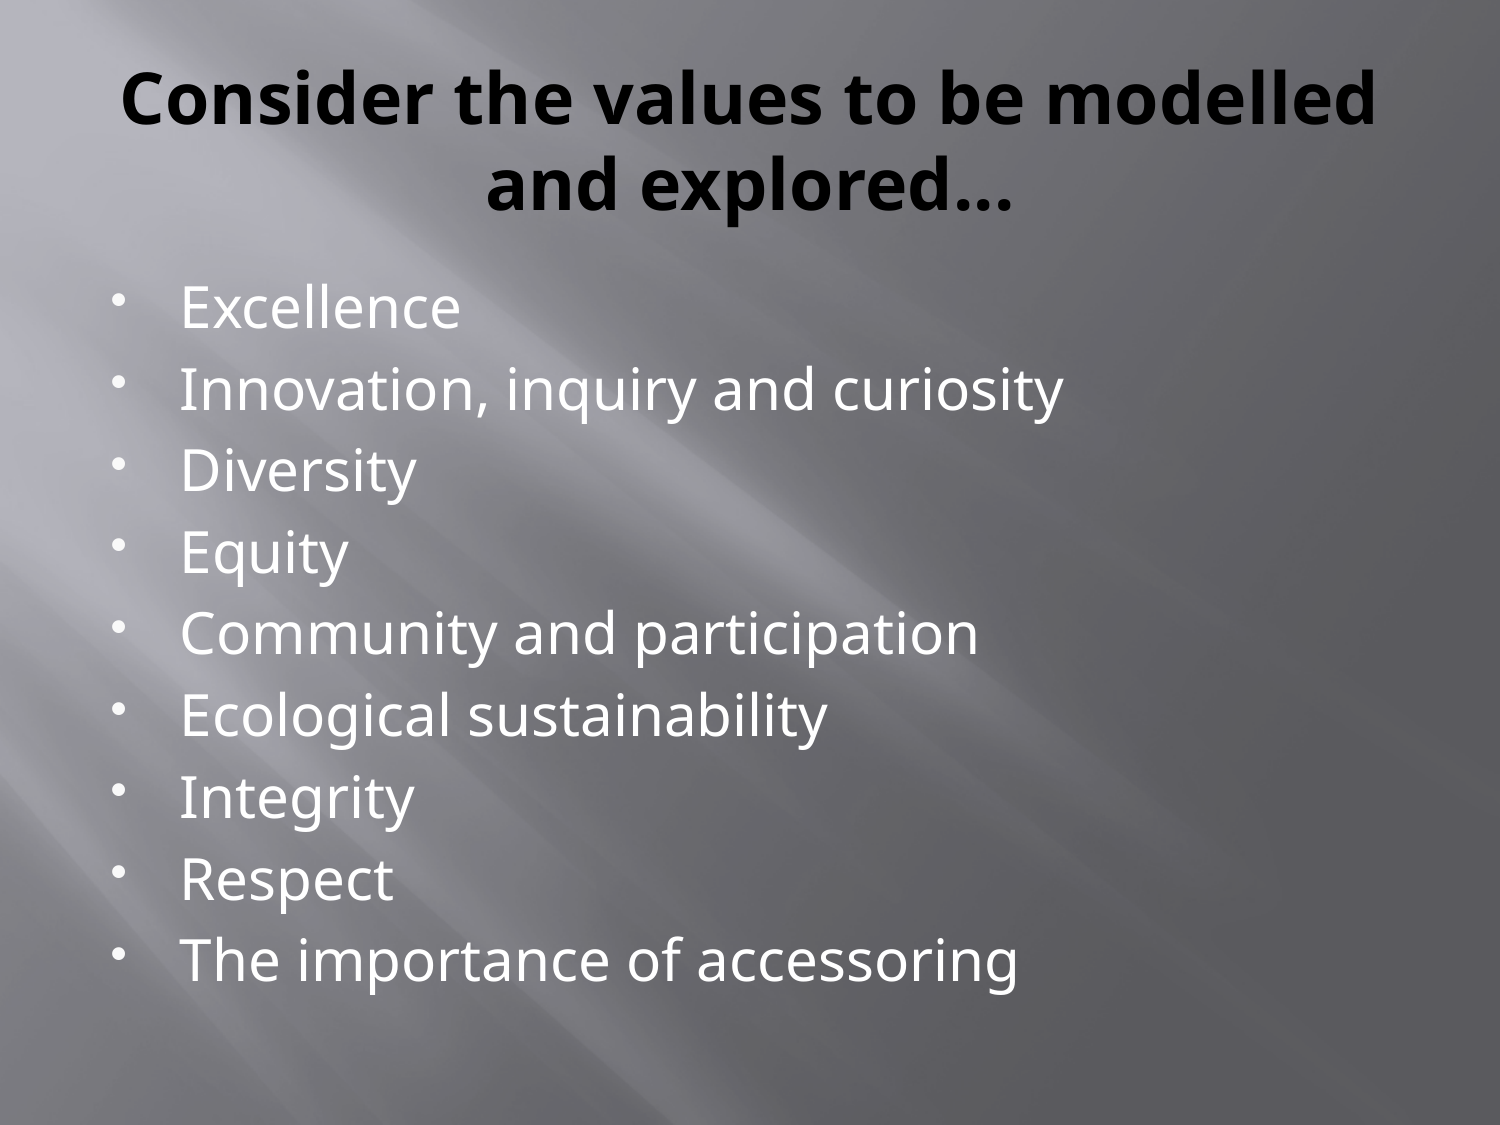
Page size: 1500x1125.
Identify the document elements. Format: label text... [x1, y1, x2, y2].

list Excellence Innovation, inquiry and curiosity Diversity Equity Community and participation Ecological sustainability Integrity Respect The importance of accessoring [75, 262, 1425, 1035]
title Consider the values to be modelled and explored... [75, 45, 1425, 233]
